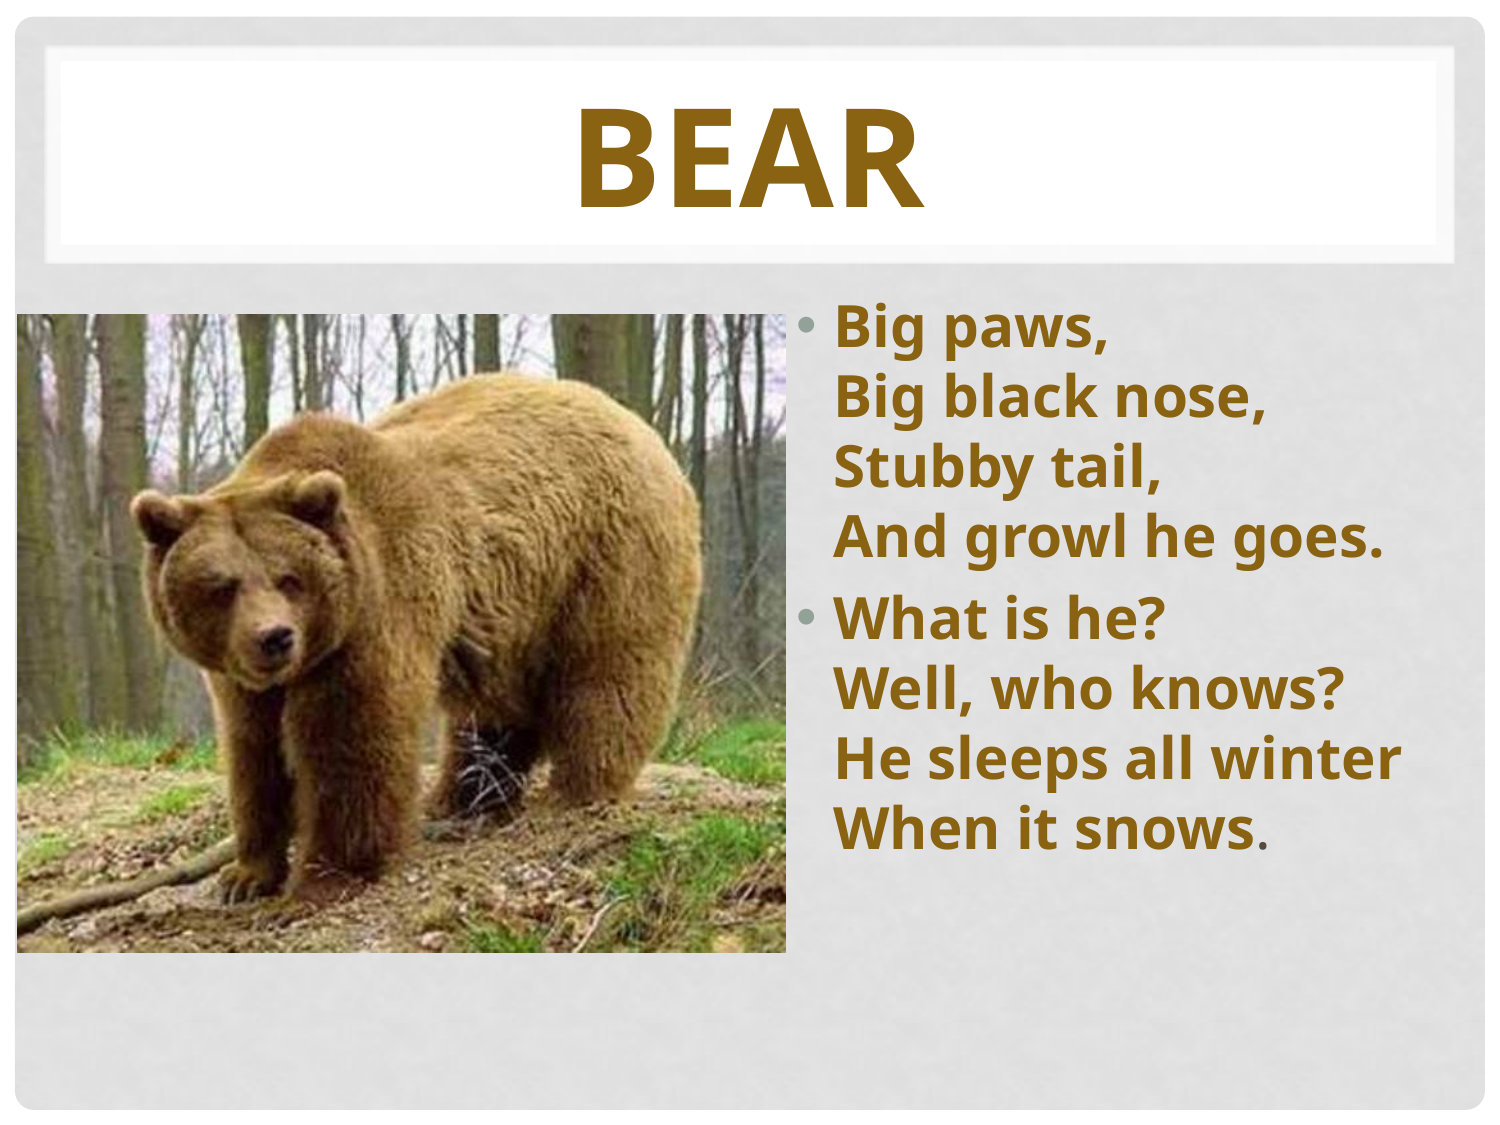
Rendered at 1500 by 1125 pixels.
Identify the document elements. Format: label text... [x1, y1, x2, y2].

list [17, 314, 786, 953]
title Bear [69, 66, 1425, 238]
list Big paws, Big black nose, Stubby tail, And growl he goes. What is he? Well, who knows? He sleeps all winter When it snows. [762, 281, 1425, 1005]
